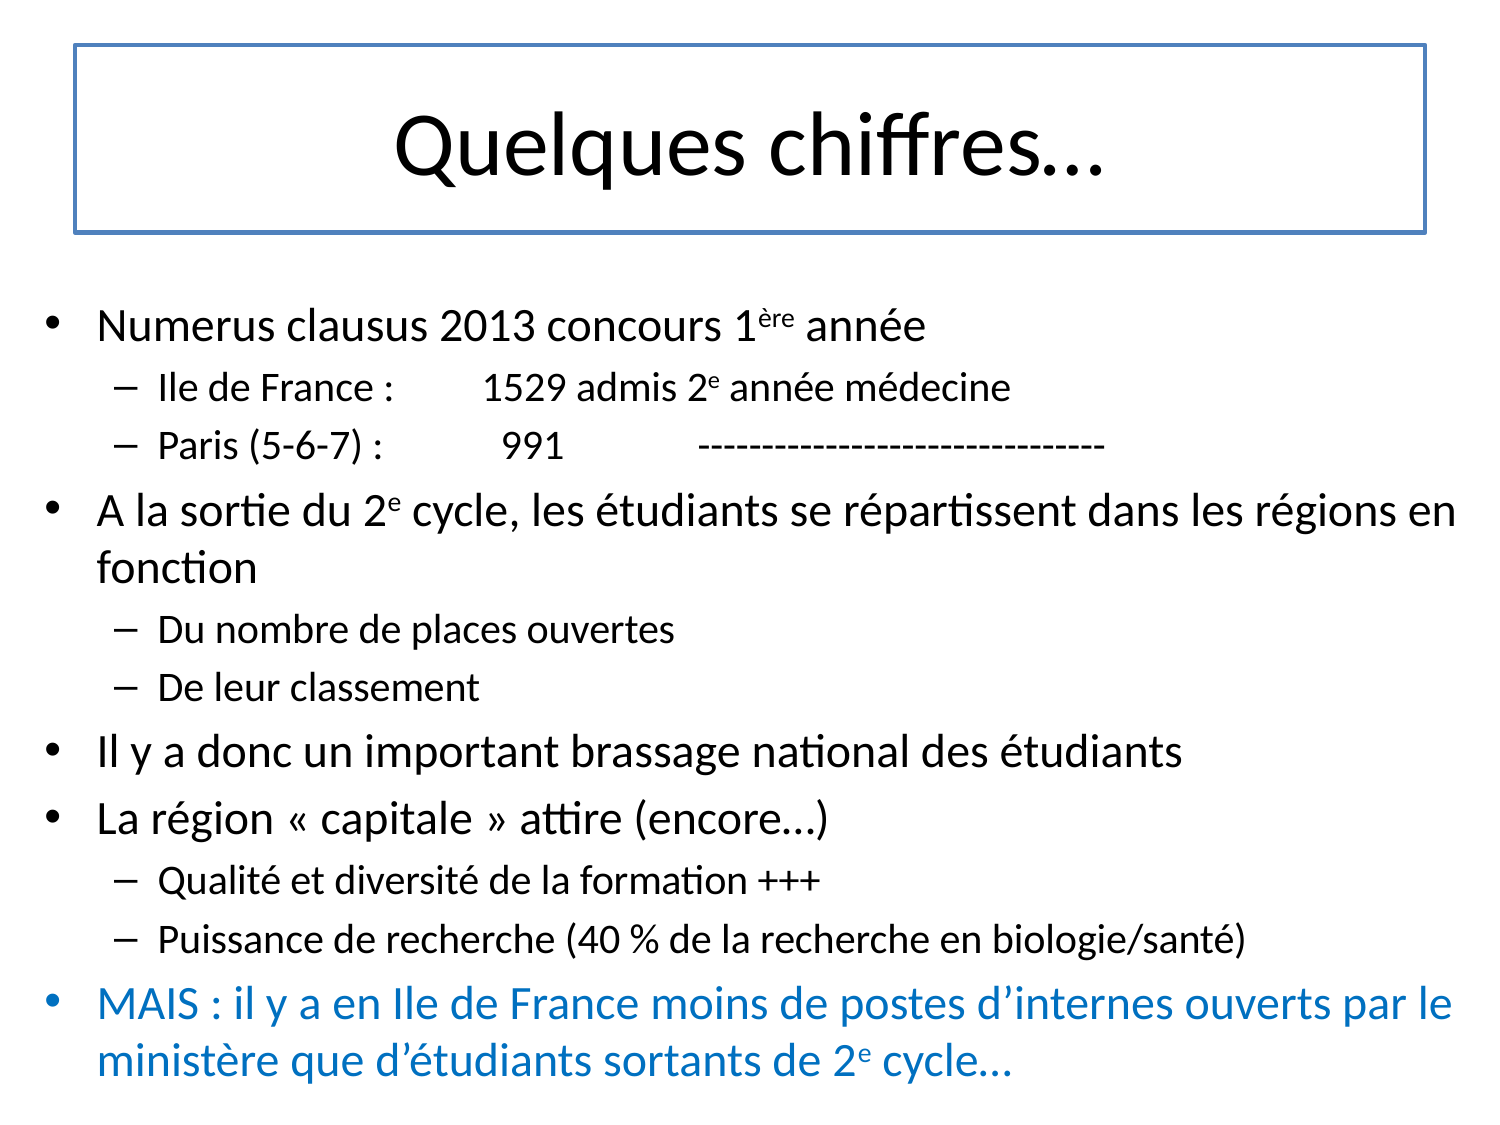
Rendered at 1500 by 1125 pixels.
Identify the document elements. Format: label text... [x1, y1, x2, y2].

title Quelques chiffres… [75, 45, 1425, 233]
list Numerus clausus 2013 concours 1ère année Ile de France : 1529 admis 2e année médecine Paris (5-6-7) : 991 -------------------------------- A la sortie du 2e cycle, les étudiants se répartissent dans les régions en fonction Du nombre de places ouvertes De leur classement Il y a donc un important brassage national des étudiants La région « capitale » attire (encore…) Qualité et diversité de la formation +++ Puissance de recherche (40 % de la recherche en biologie/santé) MAIS : il y a en Ile de France moins de postes d’internes ouverts par le ministère que d’étudiants sortants de 2e cycle… [29, 286, 1500, 1094]
